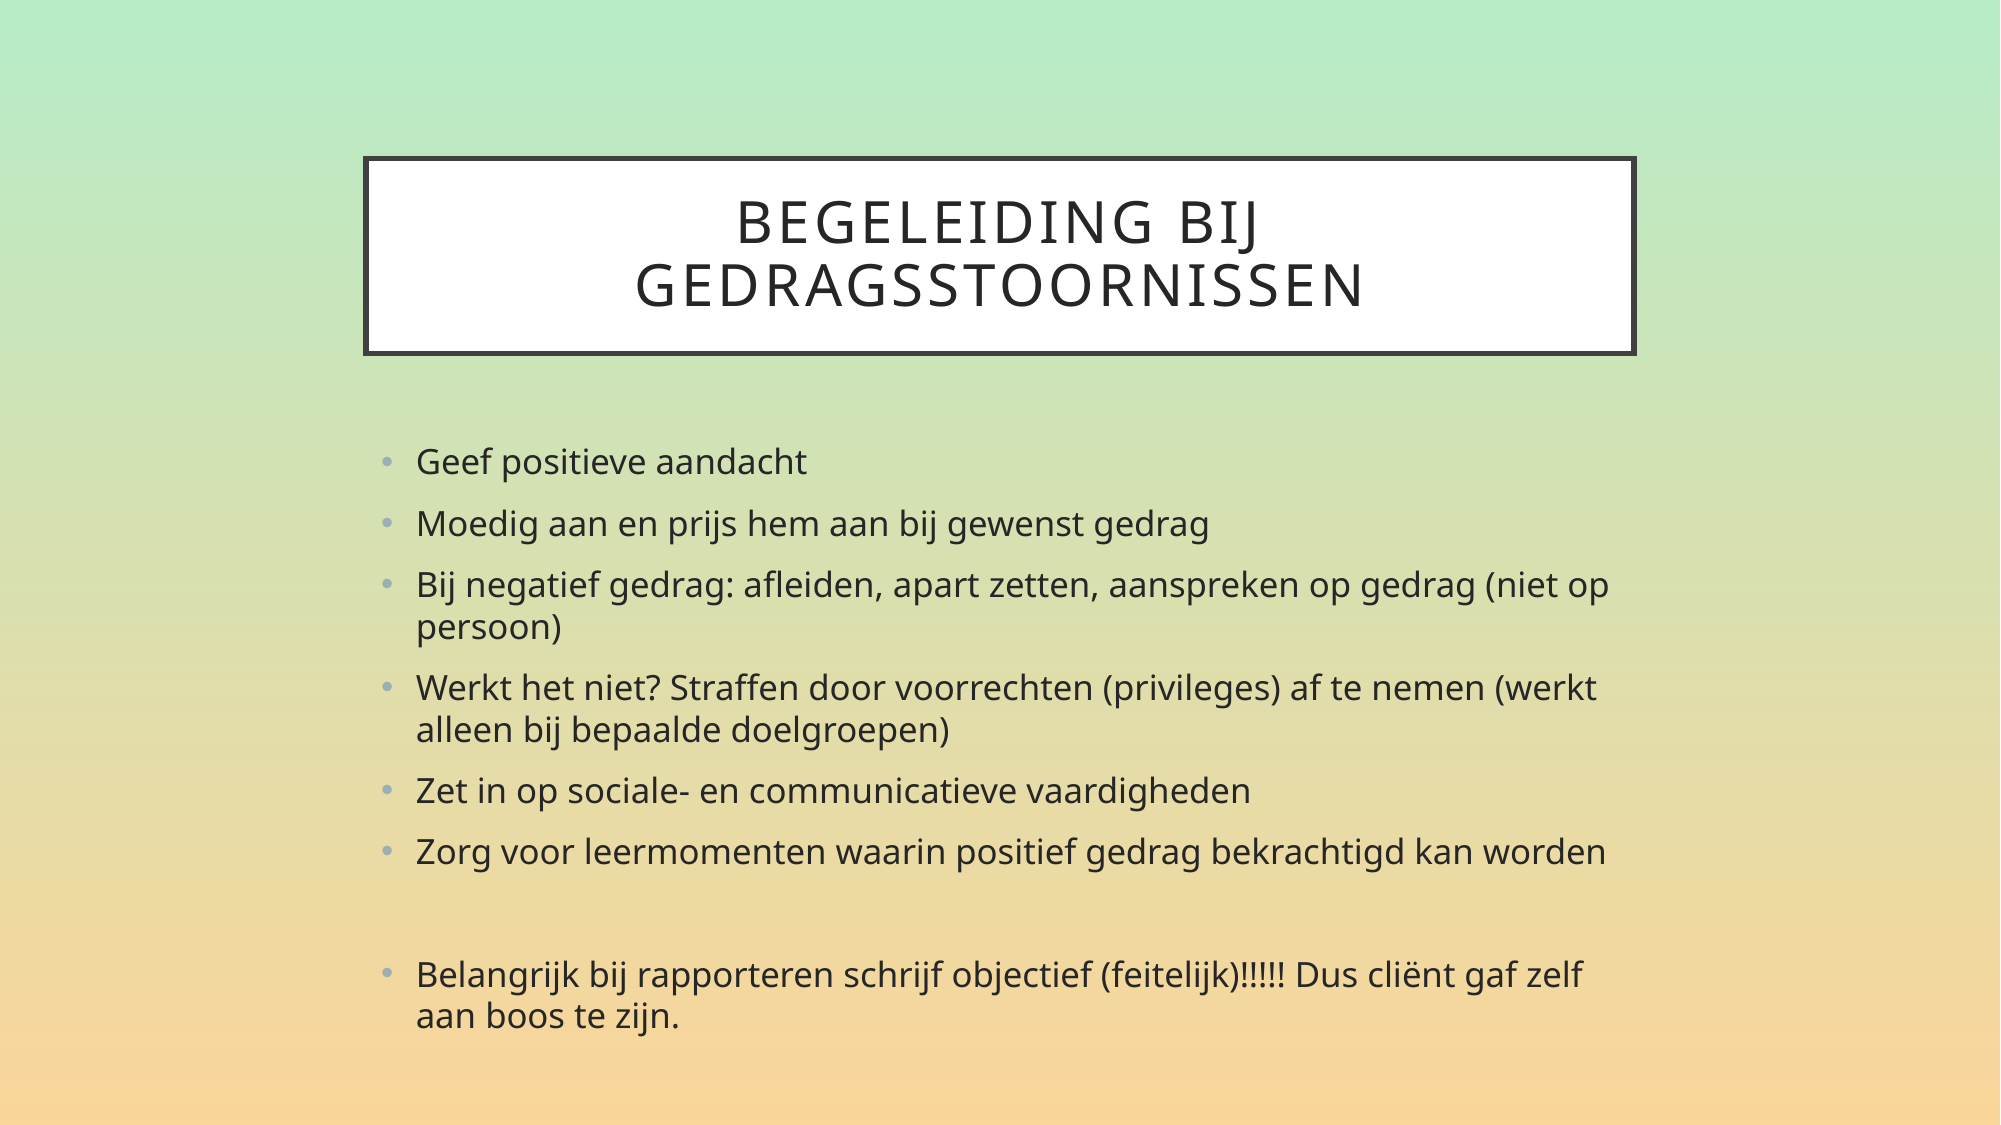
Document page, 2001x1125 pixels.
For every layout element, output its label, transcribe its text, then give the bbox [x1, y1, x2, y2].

title Begeleiding bij gedragsstoornissen [363, 156, 1637, 356]
list Geef positieve aandacht Moedig aan en prijs hem aan bij gewenst gedrag Bij negatief gedrag: afleiden, apart zetten, aanspreken op gedrag (niet op persoon) Werkt het niet? Straffen door voorrechten (privileges) af te nemen (werkt alleen bij bepaalde doelgroepen) Zet in op sociale- en communicatieve vaardigheden Zorg voor leermomenten waarin positief gedrag bekrachtigd kan worden Belangrijk bij rapporteren schrijf objectief (feitelijk)!!!!! Dus cliënt gaf zelf aan boos te zijn. [366, 432, 1634, 1091]
